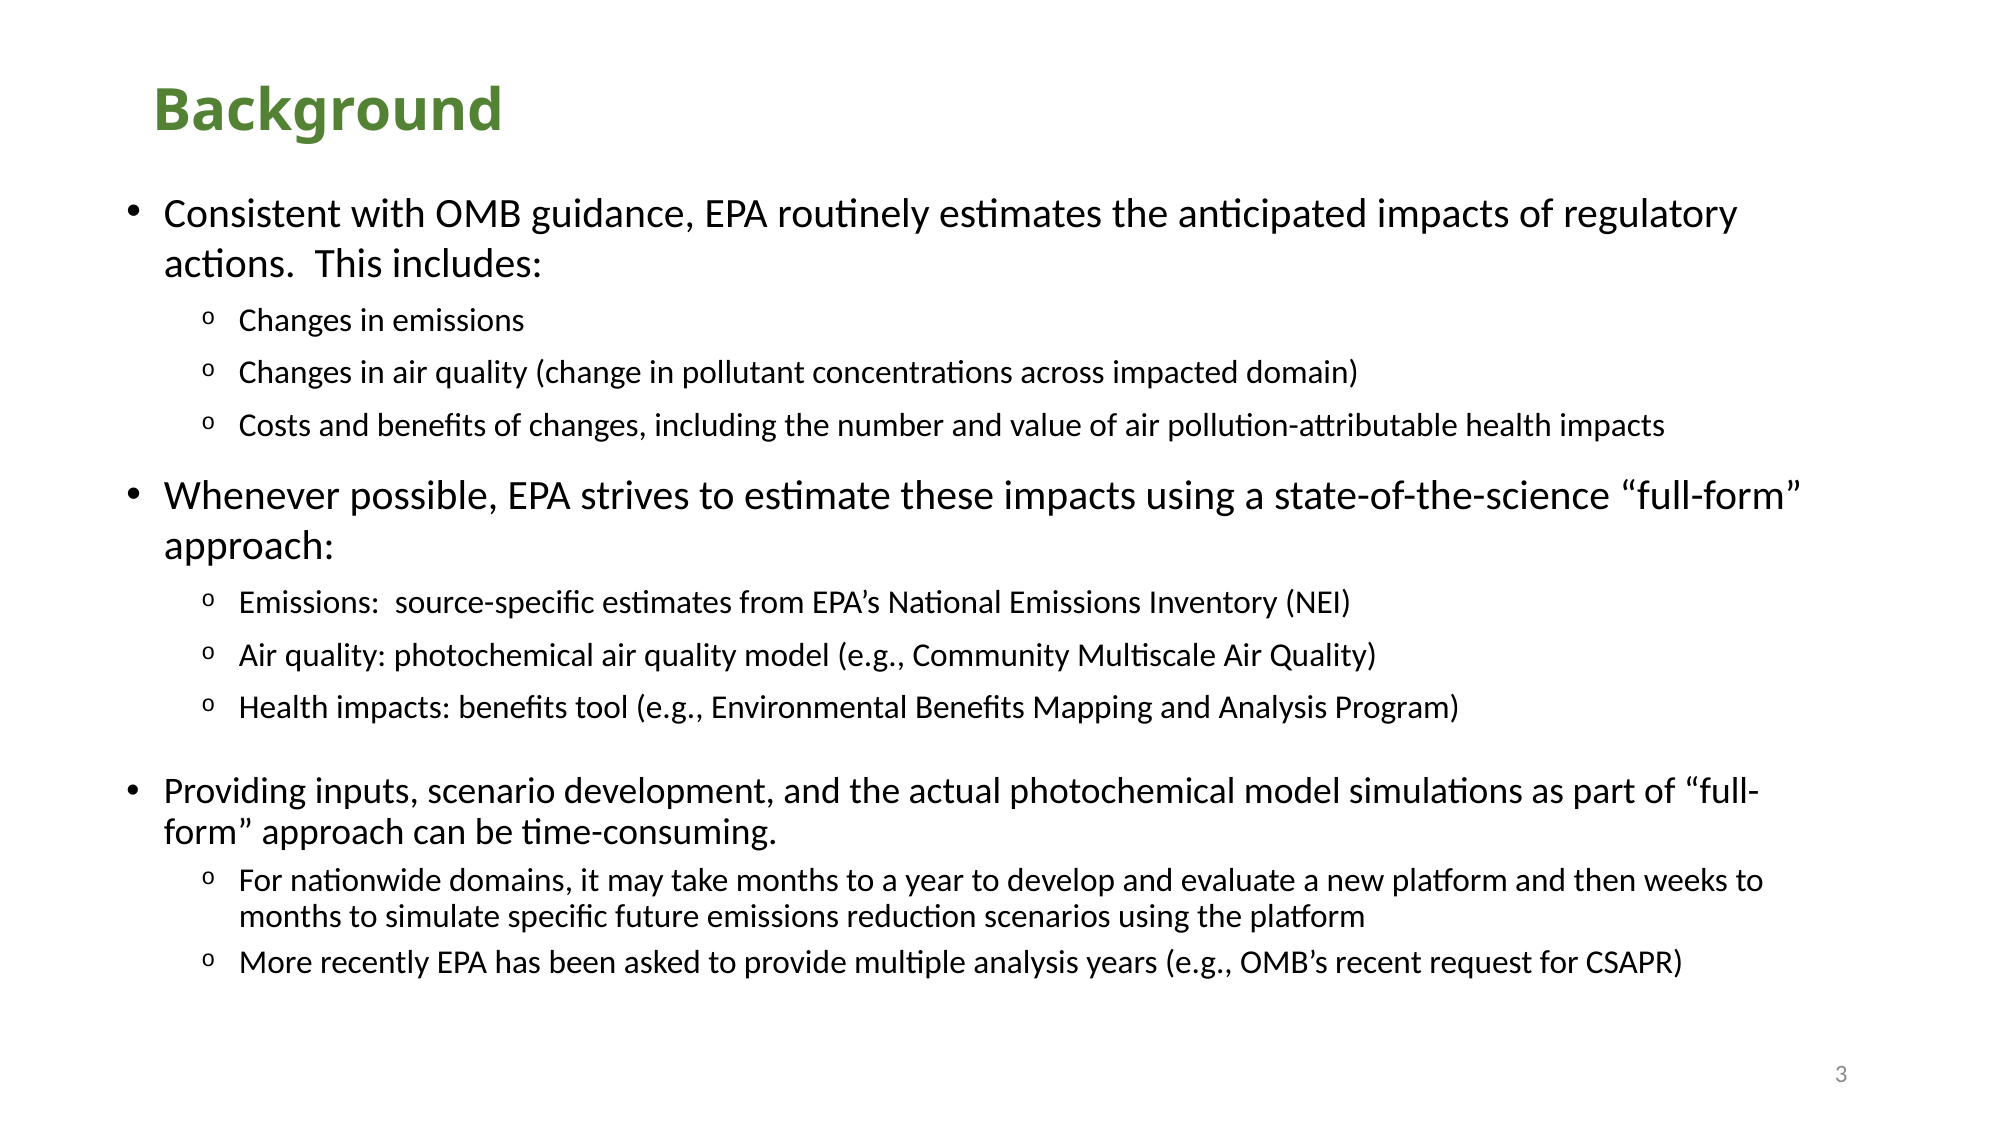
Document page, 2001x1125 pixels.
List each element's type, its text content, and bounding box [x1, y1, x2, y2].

slide_number 3 [1412, 1042, 1863, 1103]
title Background [137, 3, 1863, 221]
list Consistent with OMB guidance, EPA routinely estimates the anticipated impacts of regulatory actions. This includes: Changes in emissions Changes in air quality (change in pollutant concentrations across impacted domain) Costs and benefits of changes, including the number and value of air pollution-attributable health impacts Whenever possible, EPA strives to estimate these impacts using a state-of-the-science “full-form” approach: Emissions: source-specific estimates from EPA’s National Emissions Inventory (NEI) Air quality: photochemical air quality model (e.g., Community Multiscale Air Quality) Health impacts: benefits tool (e.g., Environmental Benefits Mapping and Analysis Program) Providing inputs, scenario development, and the actual photochemical model simulations as part of “full-form” approach can be time-consuming. For nationwide domains, it may take months to a year to develop and evaluate a new platform and then weeks to months to simulate specific future emissions reduction scenarios using the platform More recently EPA has been asked to provide multiple analysis years (e.g., OMB’s recent request for CSAPR) [111, 178, 1837, 1082]
